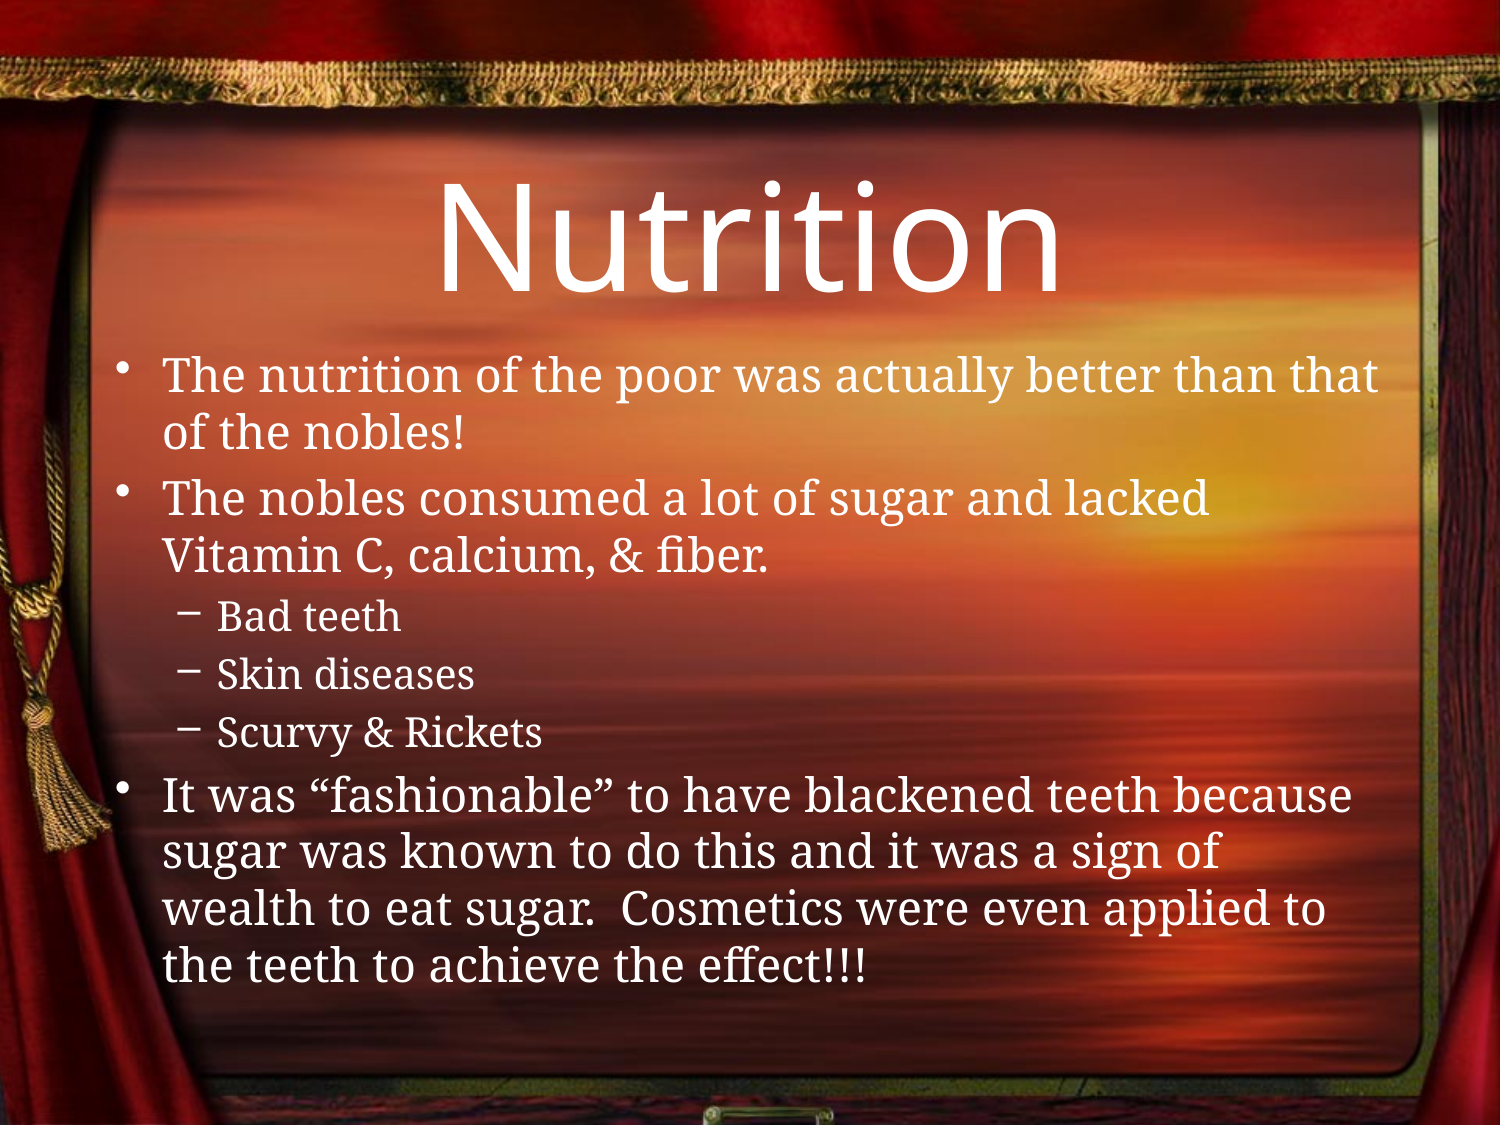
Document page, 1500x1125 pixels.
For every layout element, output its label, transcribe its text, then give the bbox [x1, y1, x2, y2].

title Nutrition [74, 137, 1426, 326]
picture [0, 0, 1500, 1125]
list The nutrition of the poor was actually better than that of the nobles! The nobles consumed a lot of sugar and lacked Vitamin C, calcium, & fiber. Bad teeth Skin diseases Scurvy & Rickets It was “fashionable” to have blackened teeth because sugar was known to do this and it was a sign of wealth to eat sugar. Cosmetics were even applied to the teeth to achieve the effect!!! [99, 337, 1401, 1006]
